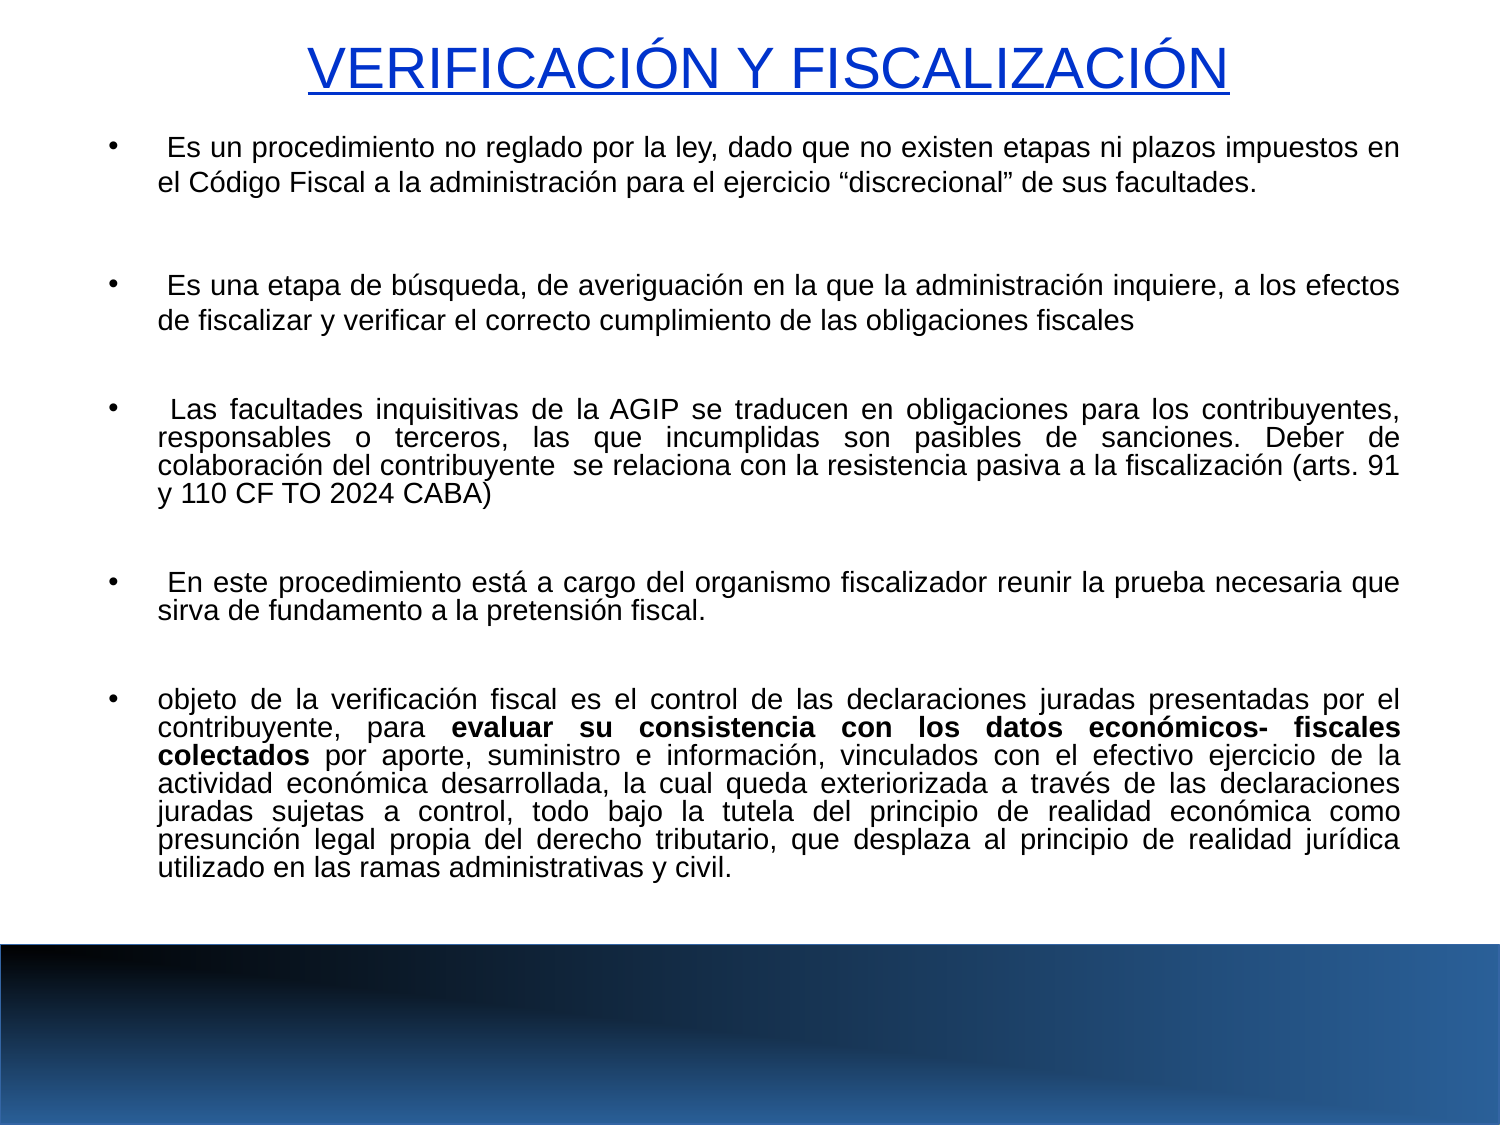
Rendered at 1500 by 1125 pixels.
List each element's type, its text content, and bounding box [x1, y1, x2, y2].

picture [0, 0, 1500, 944]
text_box Es un procedimiento no reglado por la ley, dado que no existen etapas ni plazos impuestos en el Código Fiscal a la administración para el ejercicio “discrecional” de sus facultades. Es una etapa de búsqueda, de averiguación en la que la administración inquiere, a los efectos de fiscalizar y verificar el correcto cumplimiento de las obligaciones fiscales Las facultades inquisitivas de la AGIP se traducen en obligaciones para los contribuyentes, responsables o terceros, las que incumplidas son pasibles de sanciones. Deber de colaboración del contribuyente se relaciona con la resistencia pasiva a la fiscalización (arts. 91 y 110 CF TO 2024 CABA) En este procedimiento está a cargo del organismo fiscalizador reunir la prueba necesaria que sirva de fundamento a la pretensión fiscal. objeto de la verificación fiscal es el control de las declaraciones juradas presentadas por el contribuyente, para evaluar su consistencia con los datos económicos- fiscales colectados por aporte, suministro e información, vinculados con el efectivo ejercicio de la actividad económica desarrollada, la cual queda exteriorizada a través de las declaraciones juradas sujetas a control, todo bajo la tutela del principio de realidad económica como presunción legal propia del derecho tributario, que desplaza al principio de realidad jurídica utilizado en las ramas administrativas y civil. [67, 120, 1418, 862]
text_box [0, 944, 1500, 1125]
text_box VERIFICACIÓN Y FISCALIZACIÓN [94, 36, 1444, 166]
